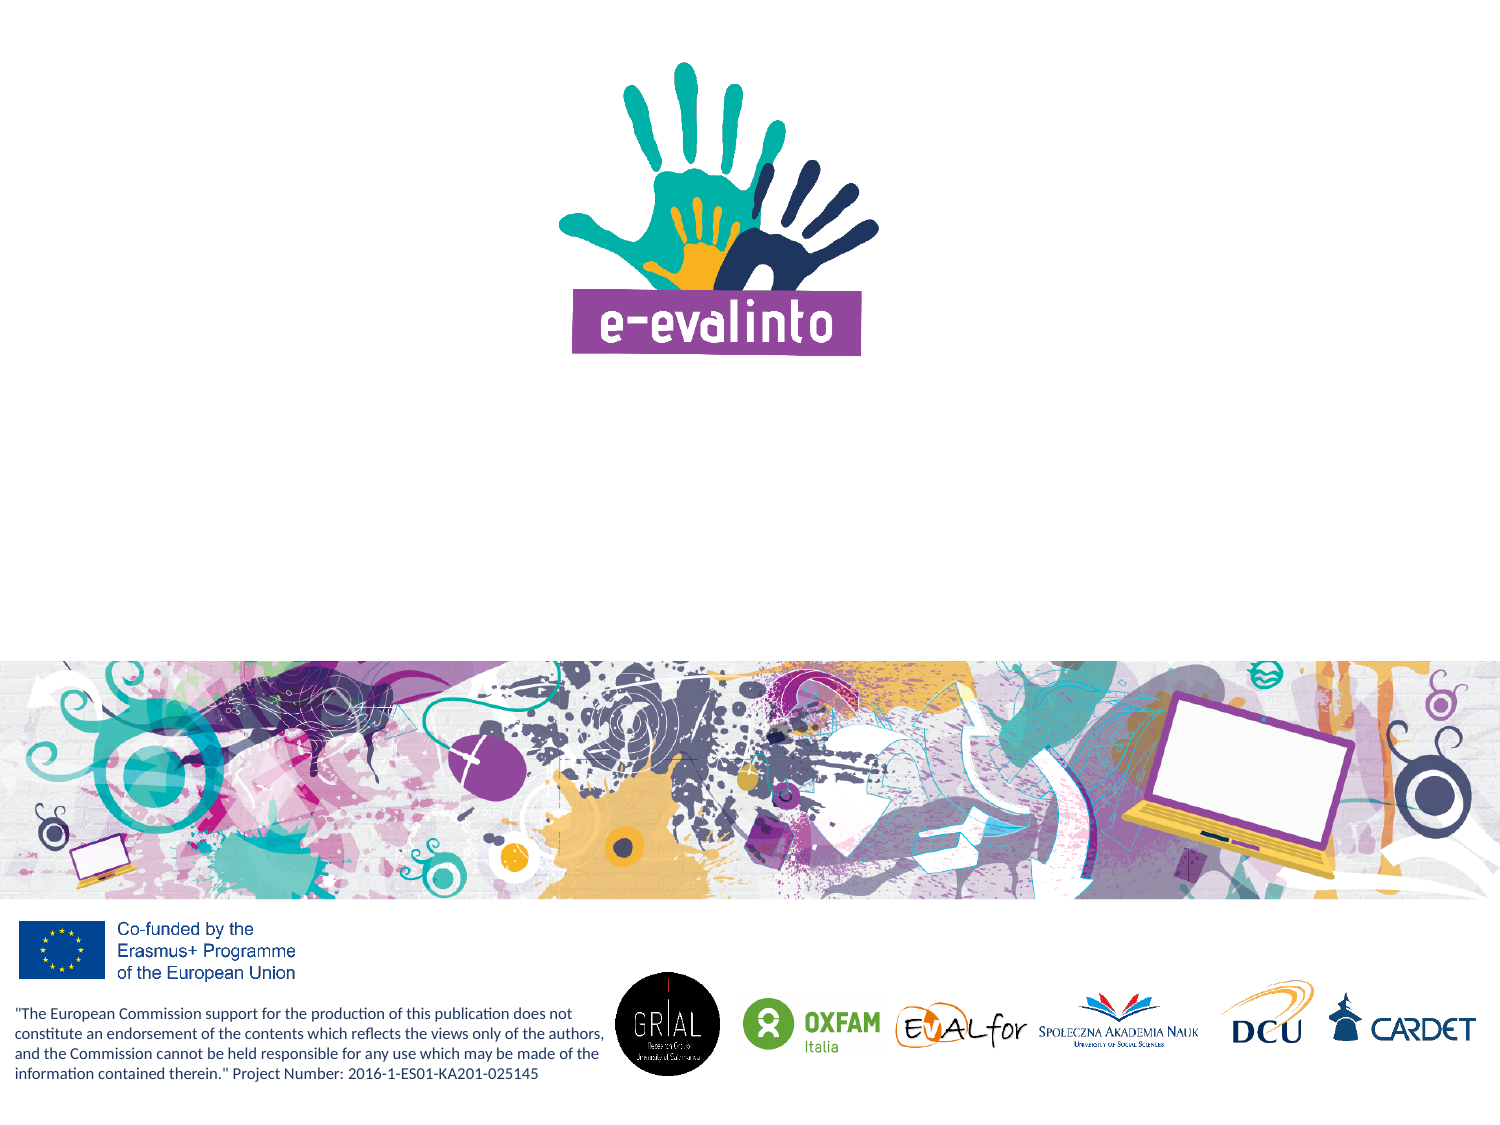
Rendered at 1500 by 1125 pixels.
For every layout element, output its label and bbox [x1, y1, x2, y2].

picture [544, 41, 896, 380]
picture [0, 658, 1500, 1125]
